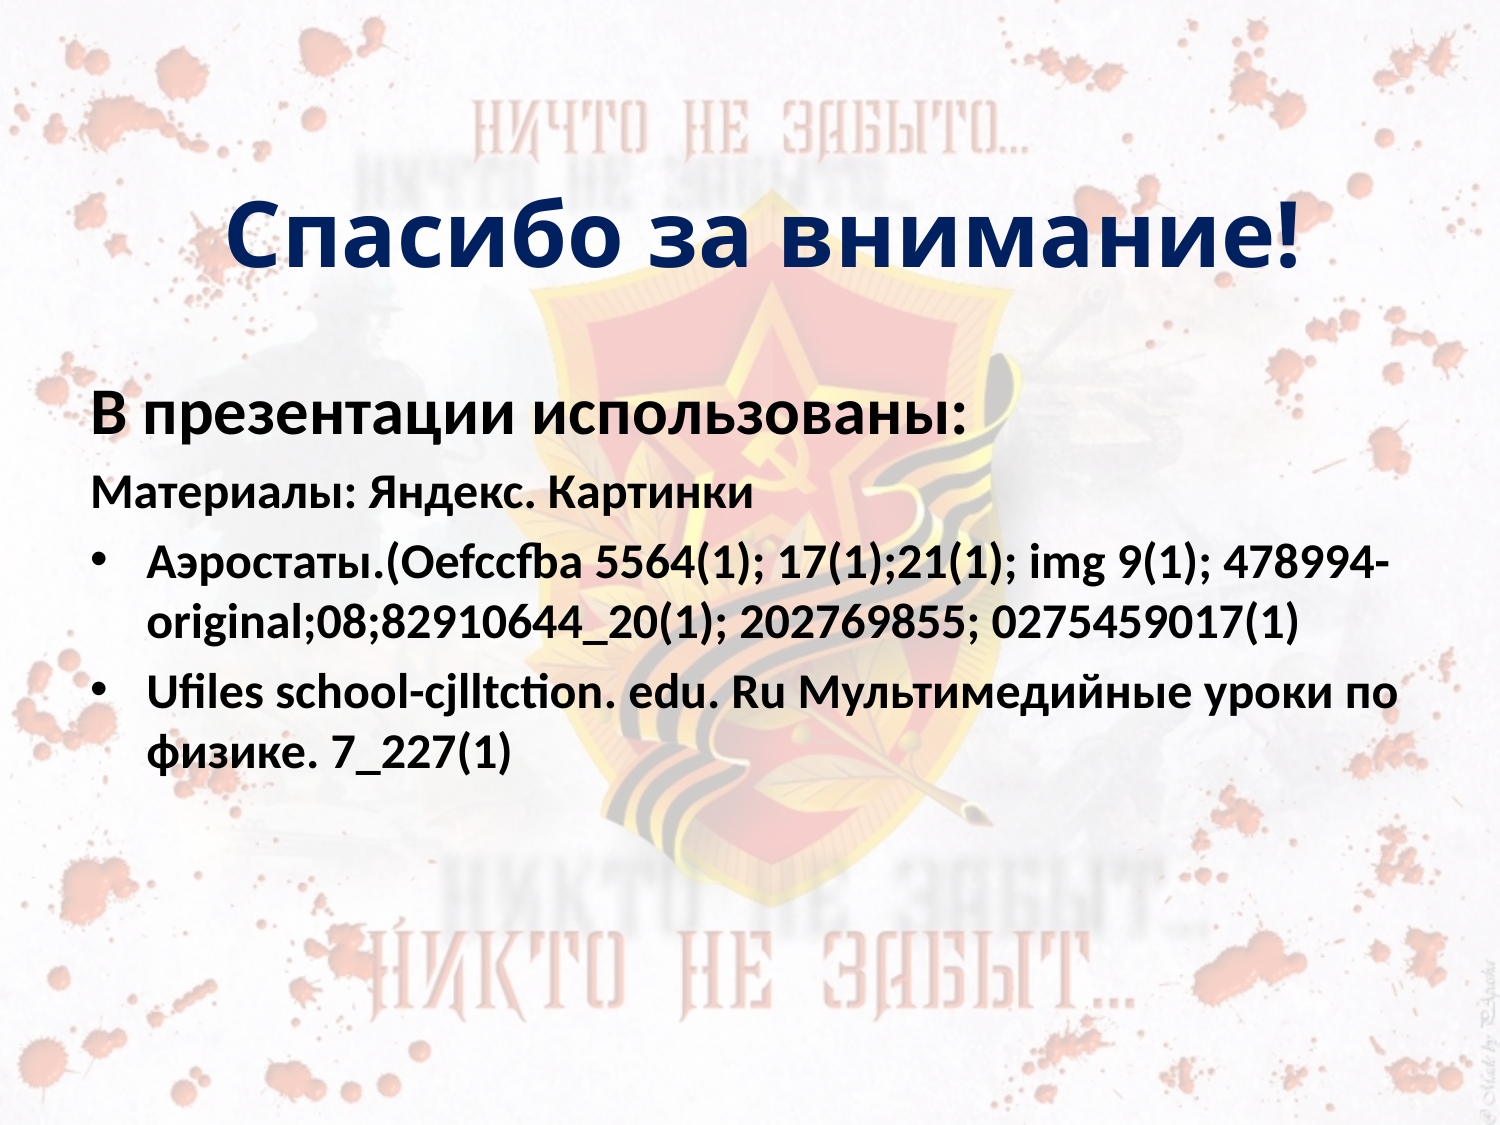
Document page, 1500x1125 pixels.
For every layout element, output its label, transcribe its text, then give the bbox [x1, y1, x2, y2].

list В презентации использованы: Материалы: Яндекс. Картинки Аэростаты.(Oefccfba 5564(1); 17(1);21(1); img 9(1); 478994-original;08;82910644_20(1); 202769855; 0275459017(1) Ufiles school-cjlltction. еdu. Ru Мультимедийные уроки по физике. 7_227(1) [75, 267, 1425, 1005]
title Спасибо за внимание! [88, 137, 1439, 325]
